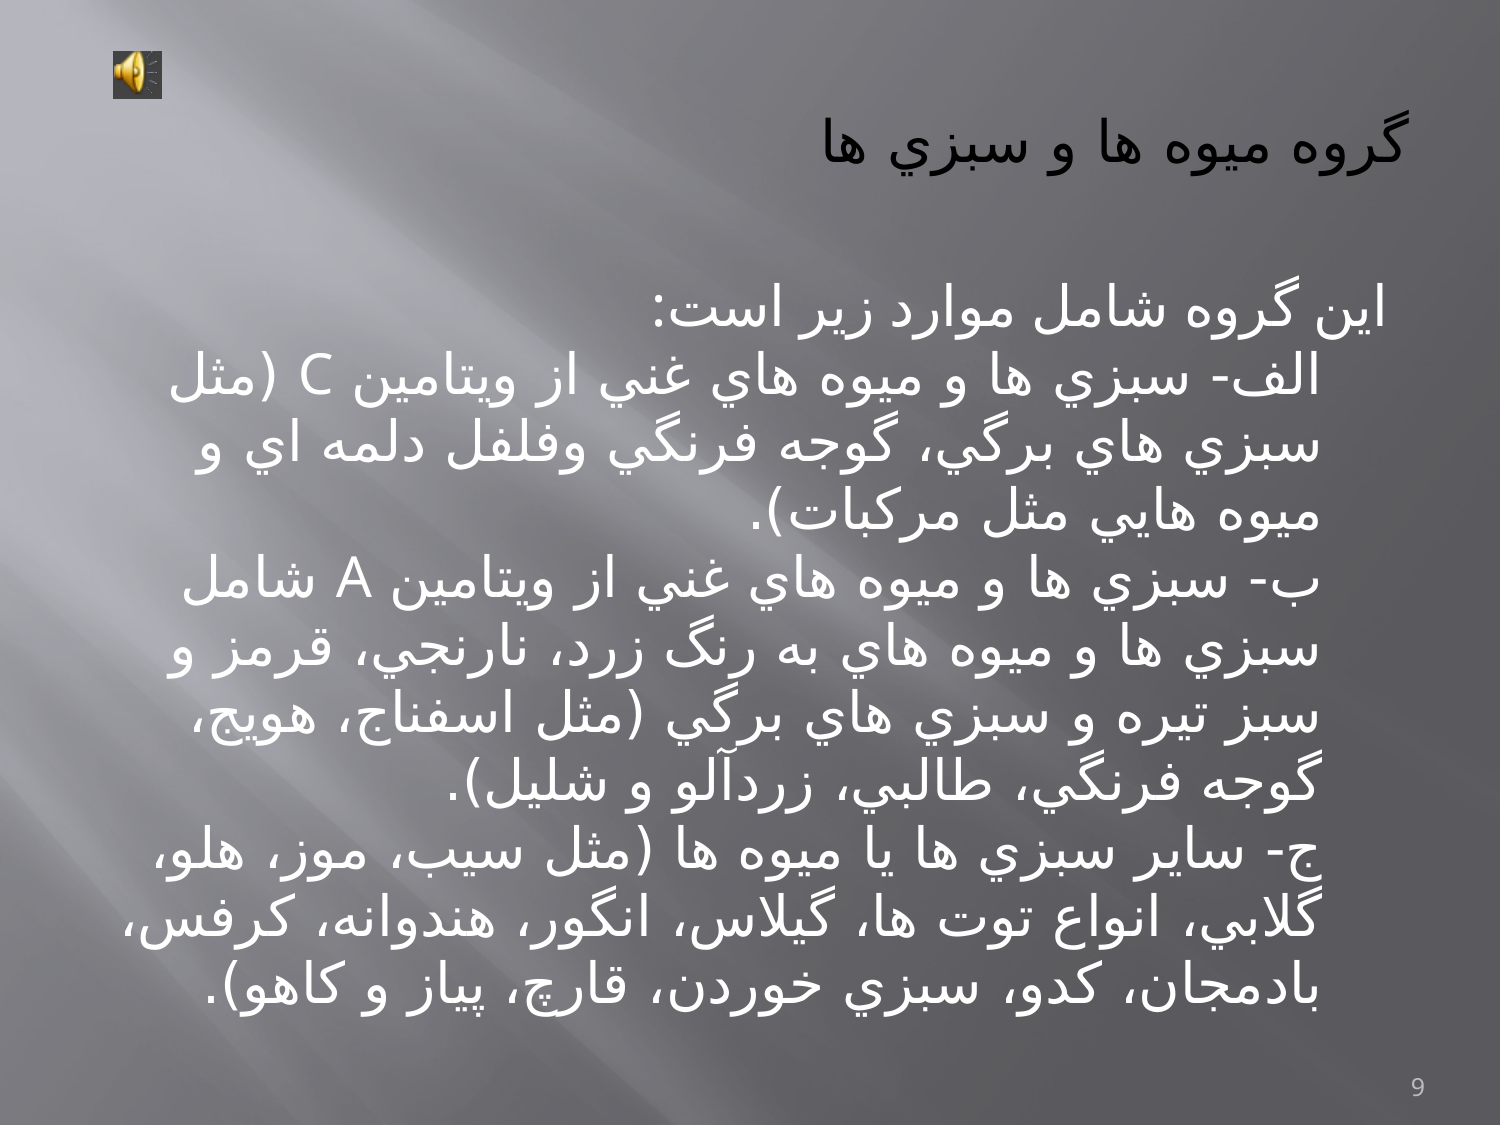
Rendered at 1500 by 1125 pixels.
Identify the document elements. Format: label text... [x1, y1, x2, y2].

picture [112, 49, 163, 101]
title گروه ميوه ها و سبزي ها [75, 45, 1425, 233]
slide_number 9 [1299, 1052, 1425, 1113]
list اين گروه شامل موارد زير است: الف- سبزي ها و ميوه هاي غني از ويتامين C (مثل سبزي هاي برگي، گوجه فرنگي وفلفل دلمه اي و ميوه هايي مثل مركبات). ب- سبزي ها و ميوه هاي غني از ويتامين A شامل سبزي ها و ميوه هاي به رنگ زرد، نارنجي، قرمز و سبز تيره و سبزي هاي برگي (مثل اسفناج، هويج، گوجه فرنگي، طالبي، زردآلو و شليل). ج- ساير سبزي ها يا ميوه ها (مثل سيب، موز، هلو، گلابي، انواع توت ها، گيلاس، انگور، هندوانه، كرفس، بادمجان، كدو، سبزي خوردن، قارچ، پياز و كاهو). [75, 262, 1425, 1035]
